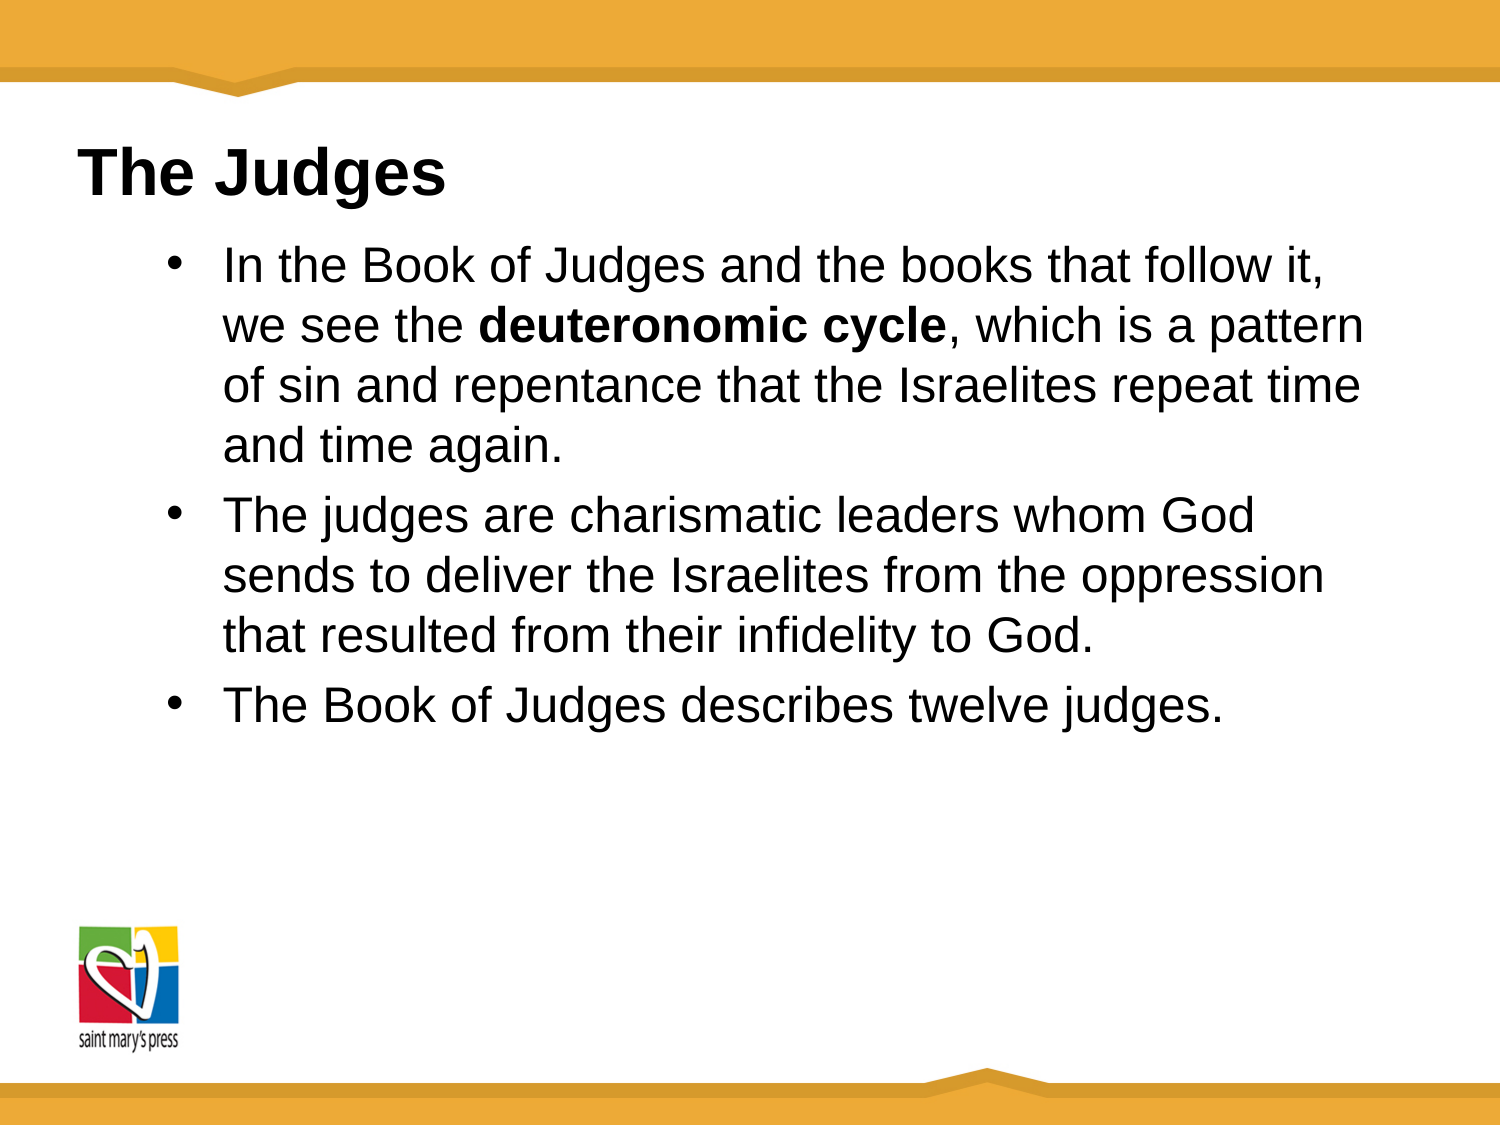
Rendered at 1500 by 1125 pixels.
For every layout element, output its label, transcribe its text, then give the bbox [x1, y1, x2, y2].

list In the Book of Judges and the books that follow it, we see the deuteronomic cycle, which is a pattern of sin and repentance that the Israelites repeat time and time again. The judges are charismatic leaders whom God sends to deliver the Israelites from the oppression that resulted from their infidelity to God. The Book of Judges describes twelve judges. [151, 224, 1417, 832]
title The Judges [62, 125, 1413, 213]
picture [0, 0, 1500, 1125]
